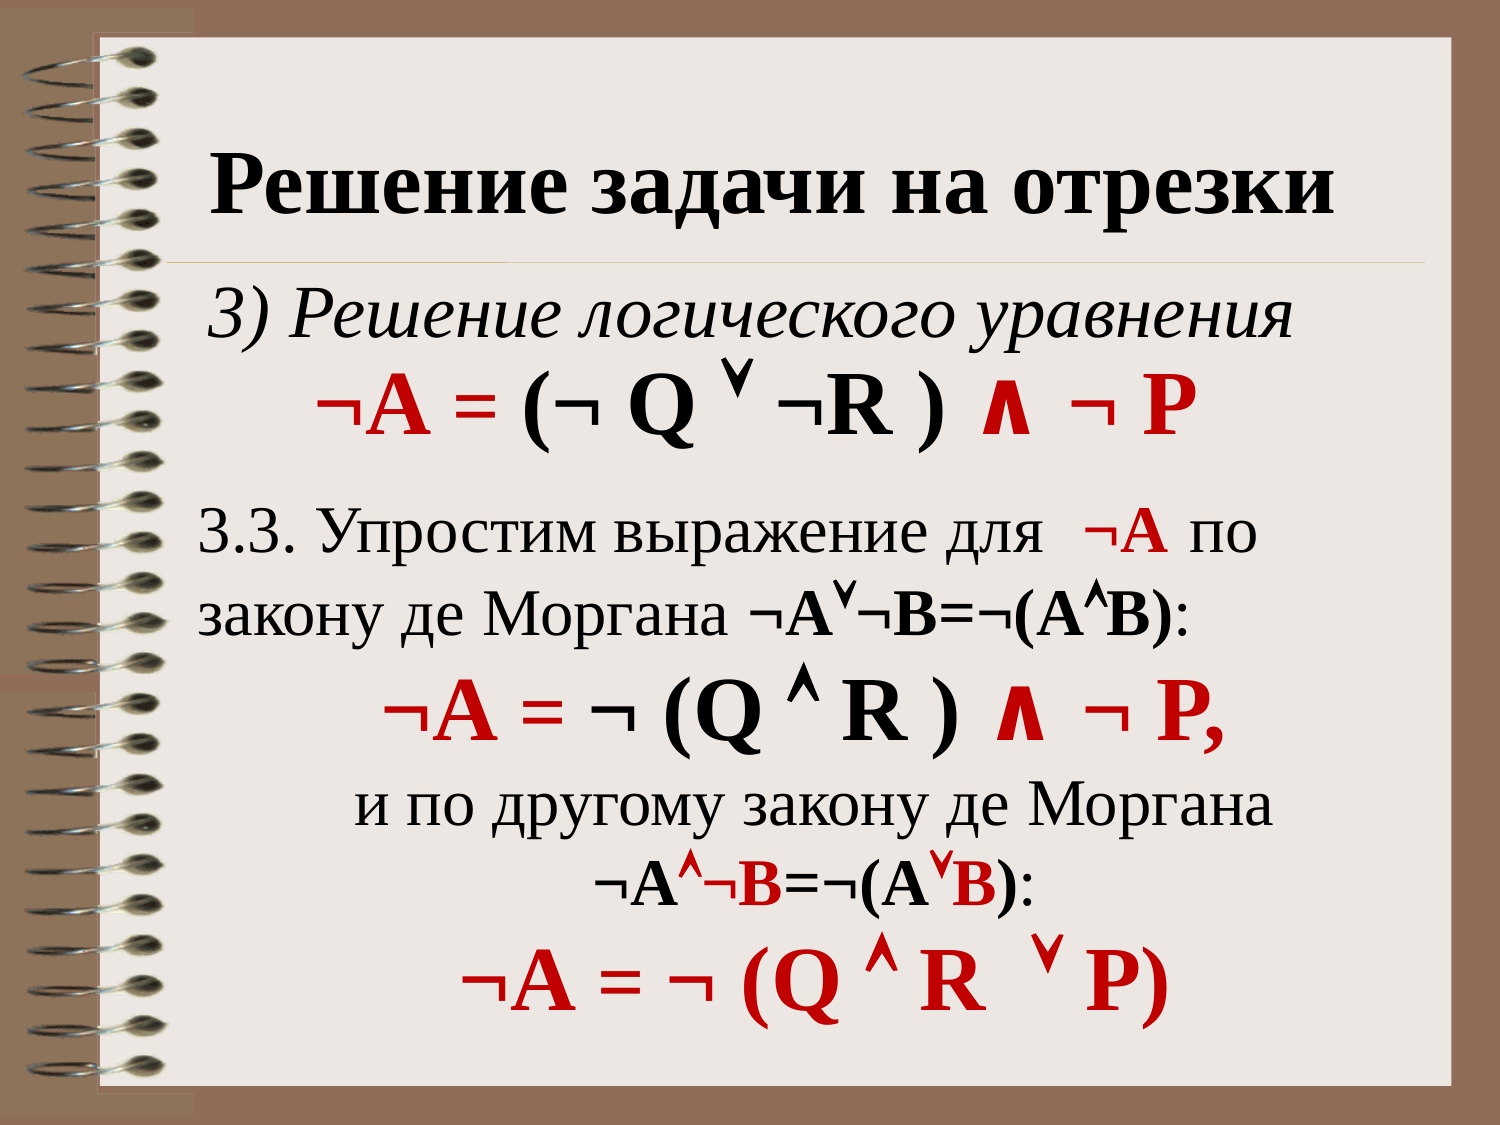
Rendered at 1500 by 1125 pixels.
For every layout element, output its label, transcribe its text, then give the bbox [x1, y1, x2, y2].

picture [0, 8, 194, 674]
picture [0, 692, 194, 1115]
text_box 3.3. Упростим выражение для ¬А по закону де Моргана ¬А¬В=¬(АВ): ¬А = ¬ (Q  R ) ∧ ¬ P, и по другому закону де Моргана ¬А¬В=¬(АВ): ¬А = ¬ (Q  R  P) [183, 461, 1447, 1097]
text_box Решение задачи на отрезки [194, 114, 1436, 240]
text_box ¬А = (¬ Q  ¬R ) ∧ ¬ P [194, 335, 1341, 461]
text_box 3) Решение логического уравнения [193, 255, 1411, 361]
